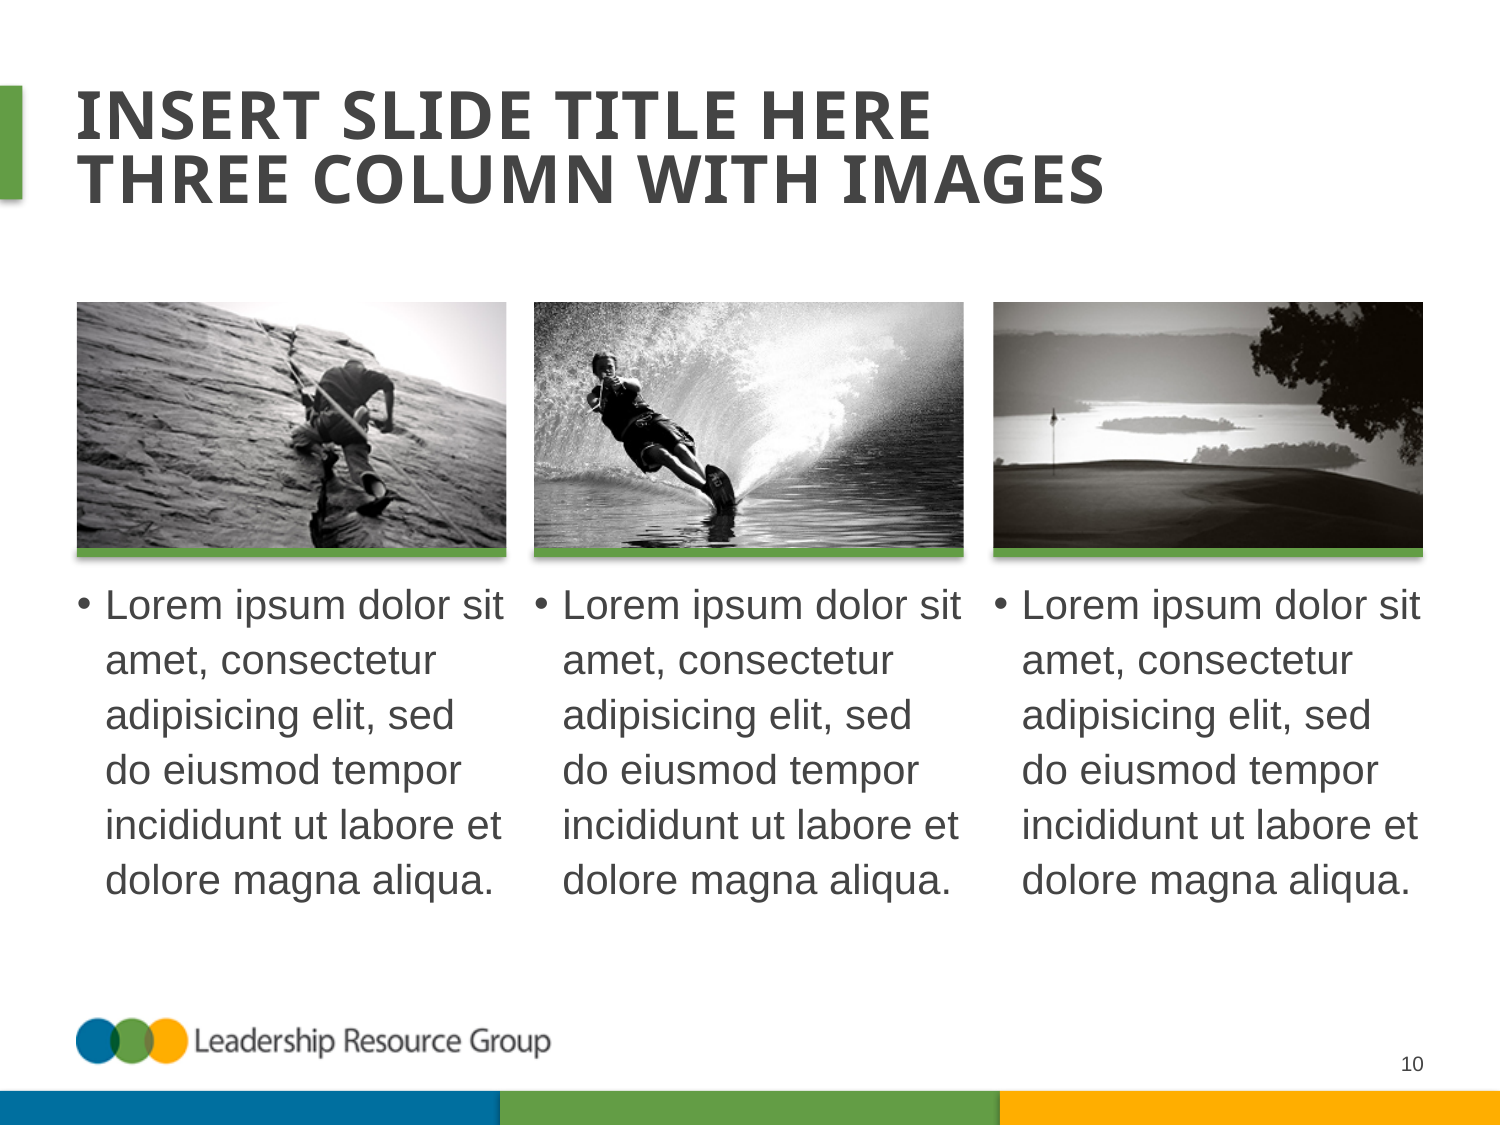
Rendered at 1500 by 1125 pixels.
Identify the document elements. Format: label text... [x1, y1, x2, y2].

list Lorem ipsum dolor sit amet, consectetur adipisicing elit, sed do eiusmod tempor incididunt ut labore et dolore magna aliqua. [76, 572, 507, 961]
picture [993, 301, 1423, 548]
picture [534, 301, 964, 548]
list Lorem ipsum dolor sit amet, consectetur adipisicing elit, sed do eiusmod tempor incididunt ut labore et dolore magna aliqua. [534, 572, 964, 961]
title Insert Slide Title HERE Three Column with Images [76, 77, 1423, 224]
picture [76, 1013, 577, 1067]
list Lorem ipsum dolor sit amet, consectetur adipisicing elit, sed do eiusmod tempor incididunt ut labore et dolore magna aliqua. [993, 572, 1423, 961]
picture [76, 301, 507, 548]
